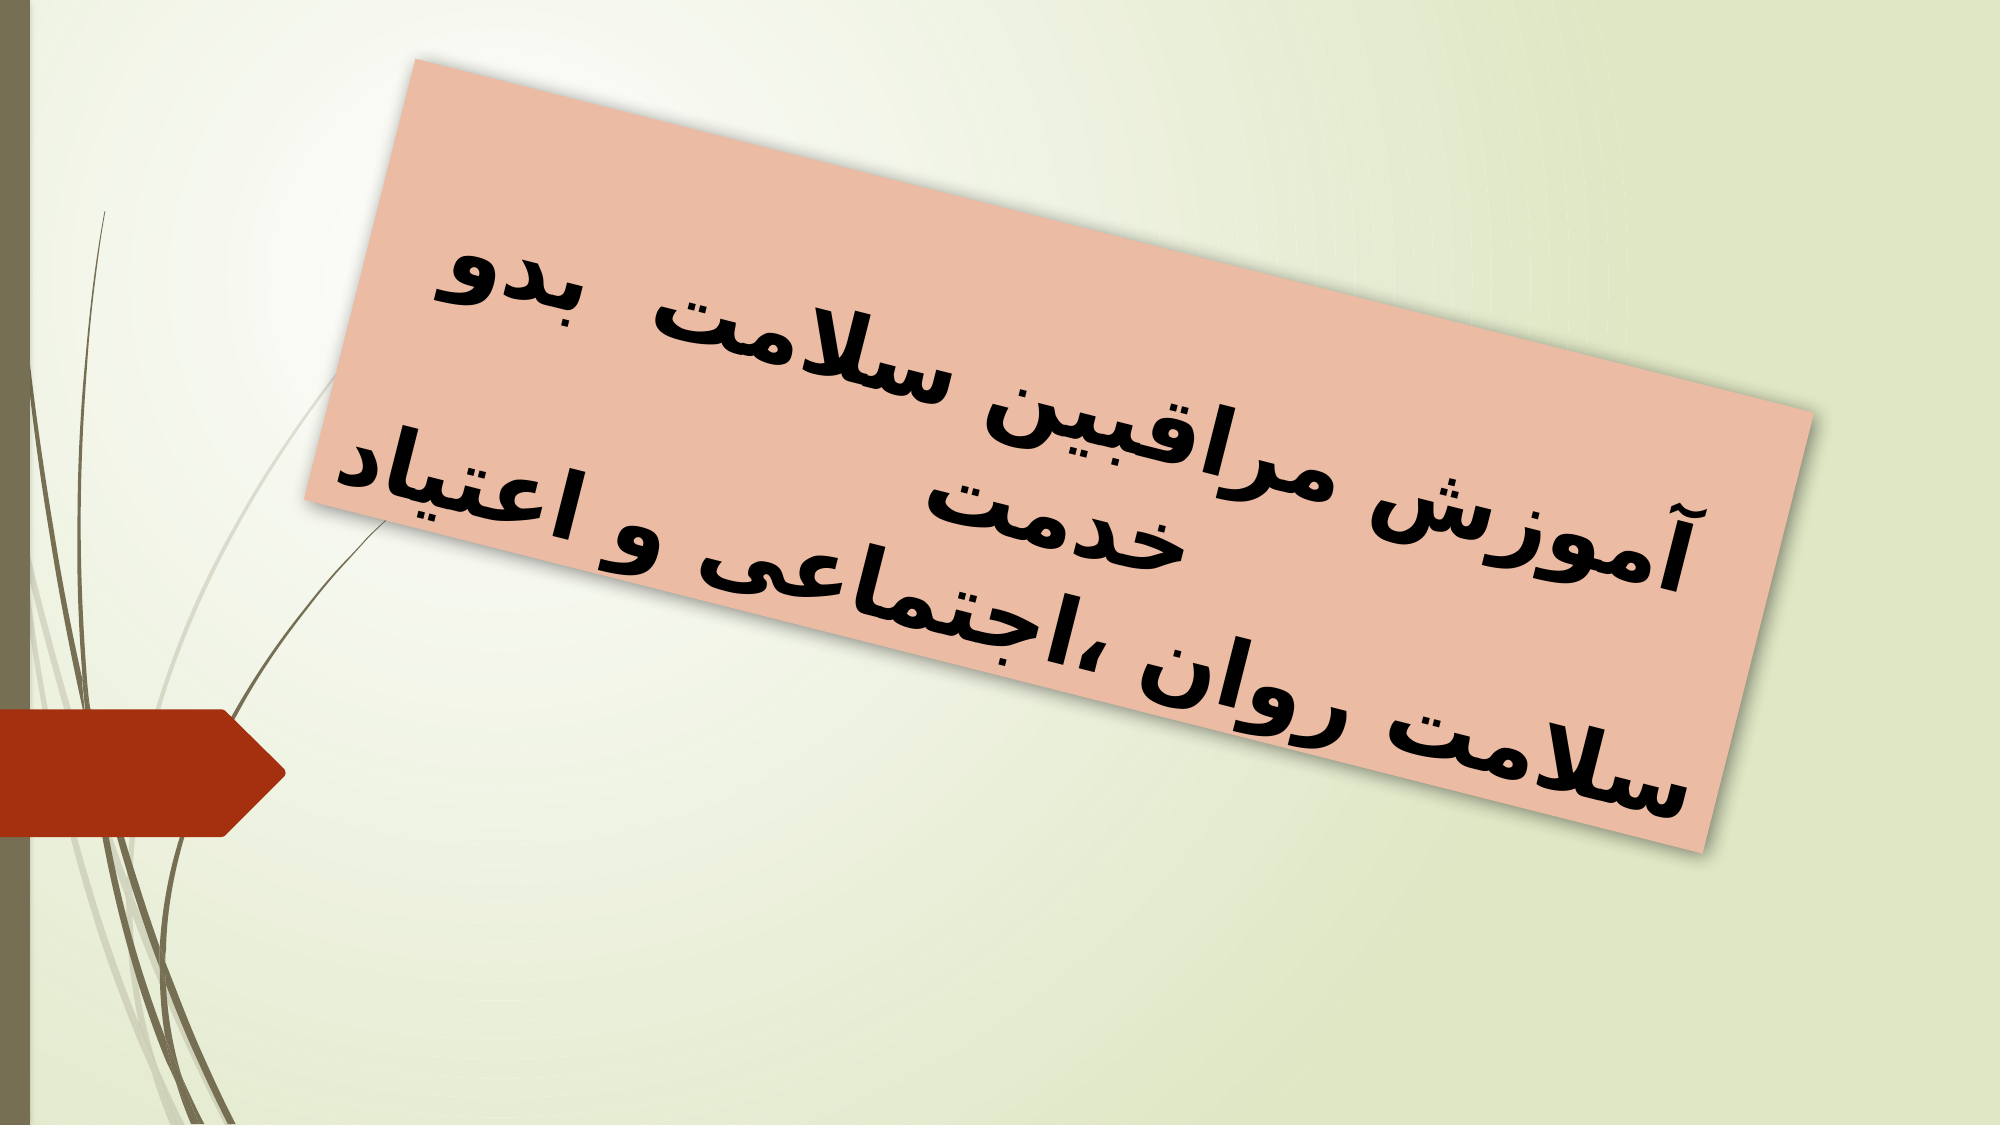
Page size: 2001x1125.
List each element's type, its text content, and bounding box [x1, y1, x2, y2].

title آموزش مراقبین سلامت بدو خدمت سلامت روان ،اجتماعی و اعتیاد [303, 58, 1815, 855]
